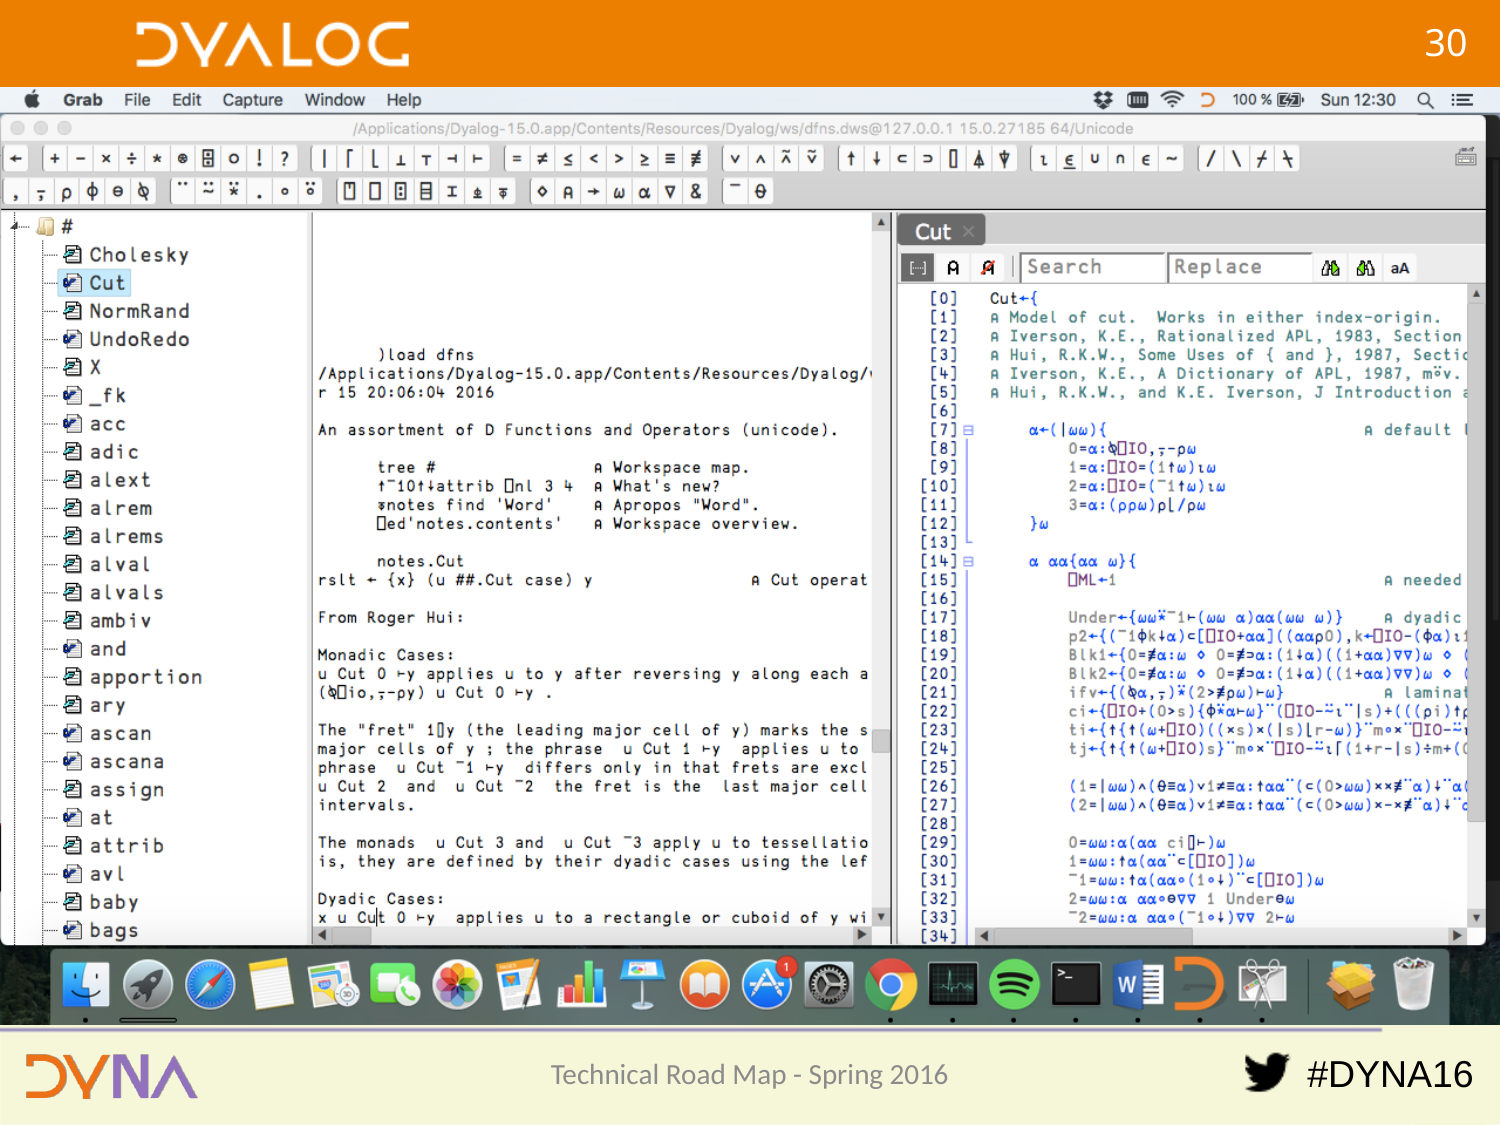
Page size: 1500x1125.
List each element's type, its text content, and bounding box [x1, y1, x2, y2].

slide_number 29 [1325, 11, 1483, 71]
picture [0, 0, 1500, 1125]
footer Technical Road Map - Spring 2016 [395, 1042, 1105, 1103]
